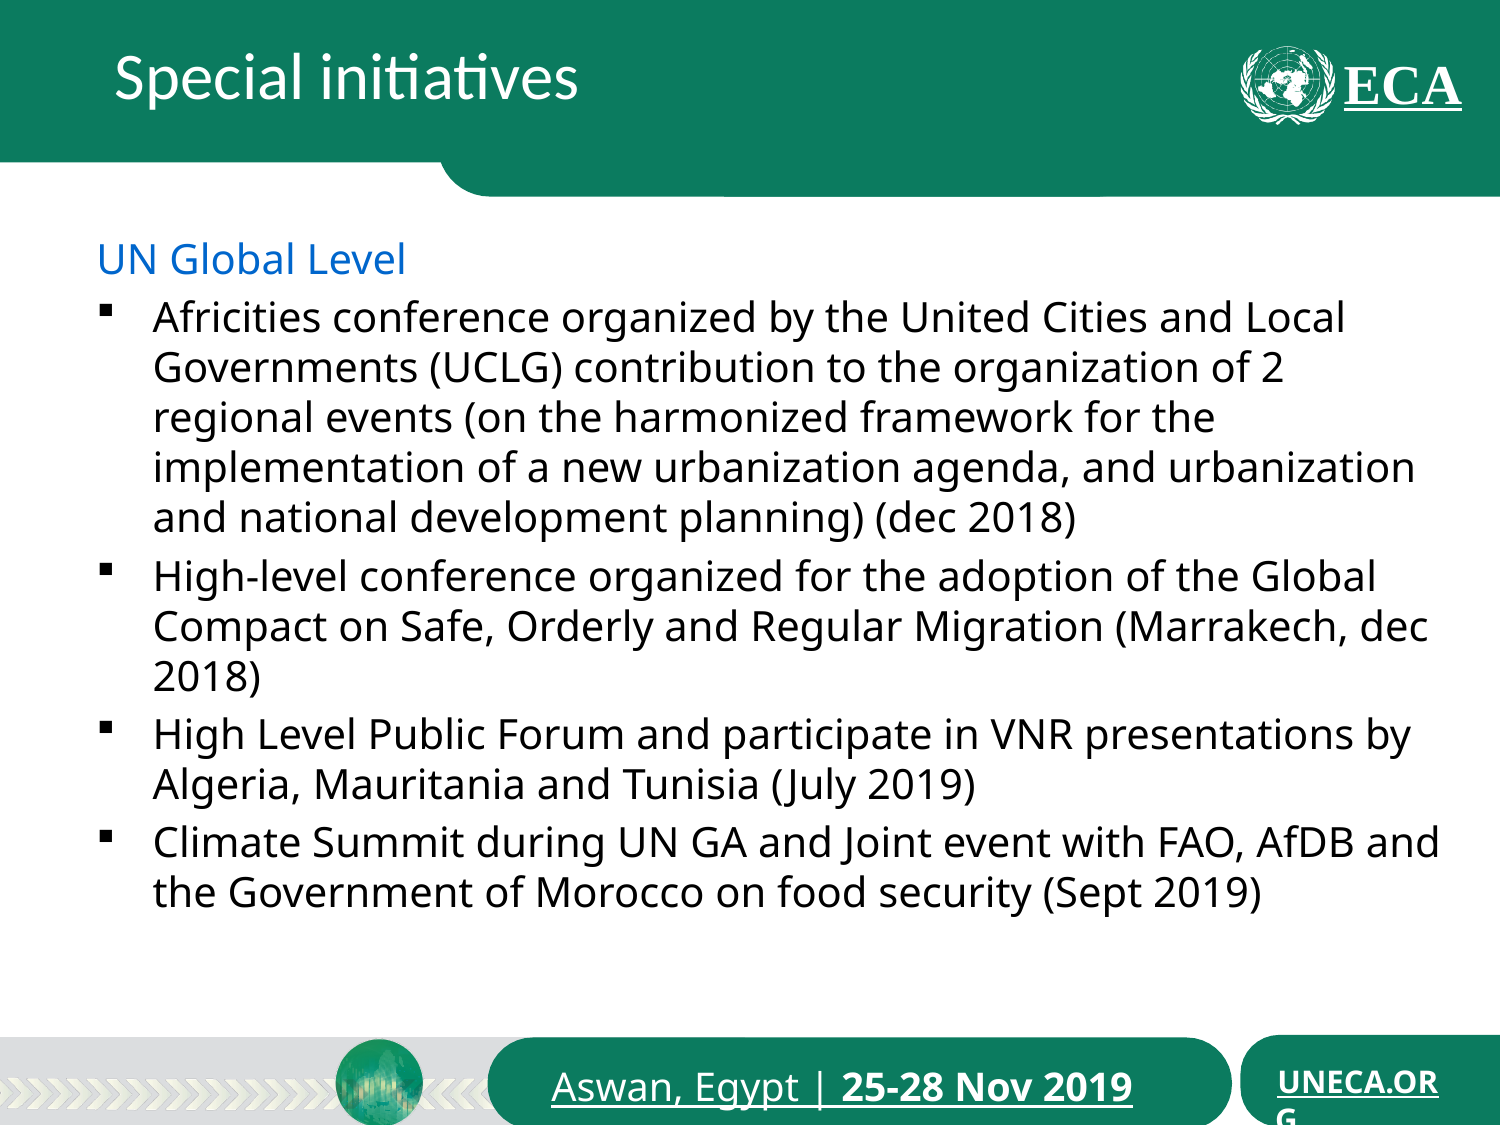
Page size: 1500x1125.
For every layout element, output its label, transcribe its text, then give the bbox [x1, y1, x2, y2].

list UN Global Level Africities conference organized by the United Cities and Local Governments (UCLG) contribution to the organization of 2 regional events (on the harmonized framework for the implementation of a new urbanization agenda, and urbanization and national development planning) (dec 2018) High-level conference organized for the adoption of the Global Compact on Safe, Orderly and Regular Migration (Marrakech, dec 2018) High Level Public Forum and participate in VNR presentations by Algeria, Mauritania and Tunisia (July 2019) Climate Summit during UN GA and Joint event with FAO, AfDB and the Government of Morocco on food security (Sept 2019) [75, 224, 1470, 963]
list Special initiatives [99, 24, 1425, 143]
picture [0, 1037, 526, 1125]
